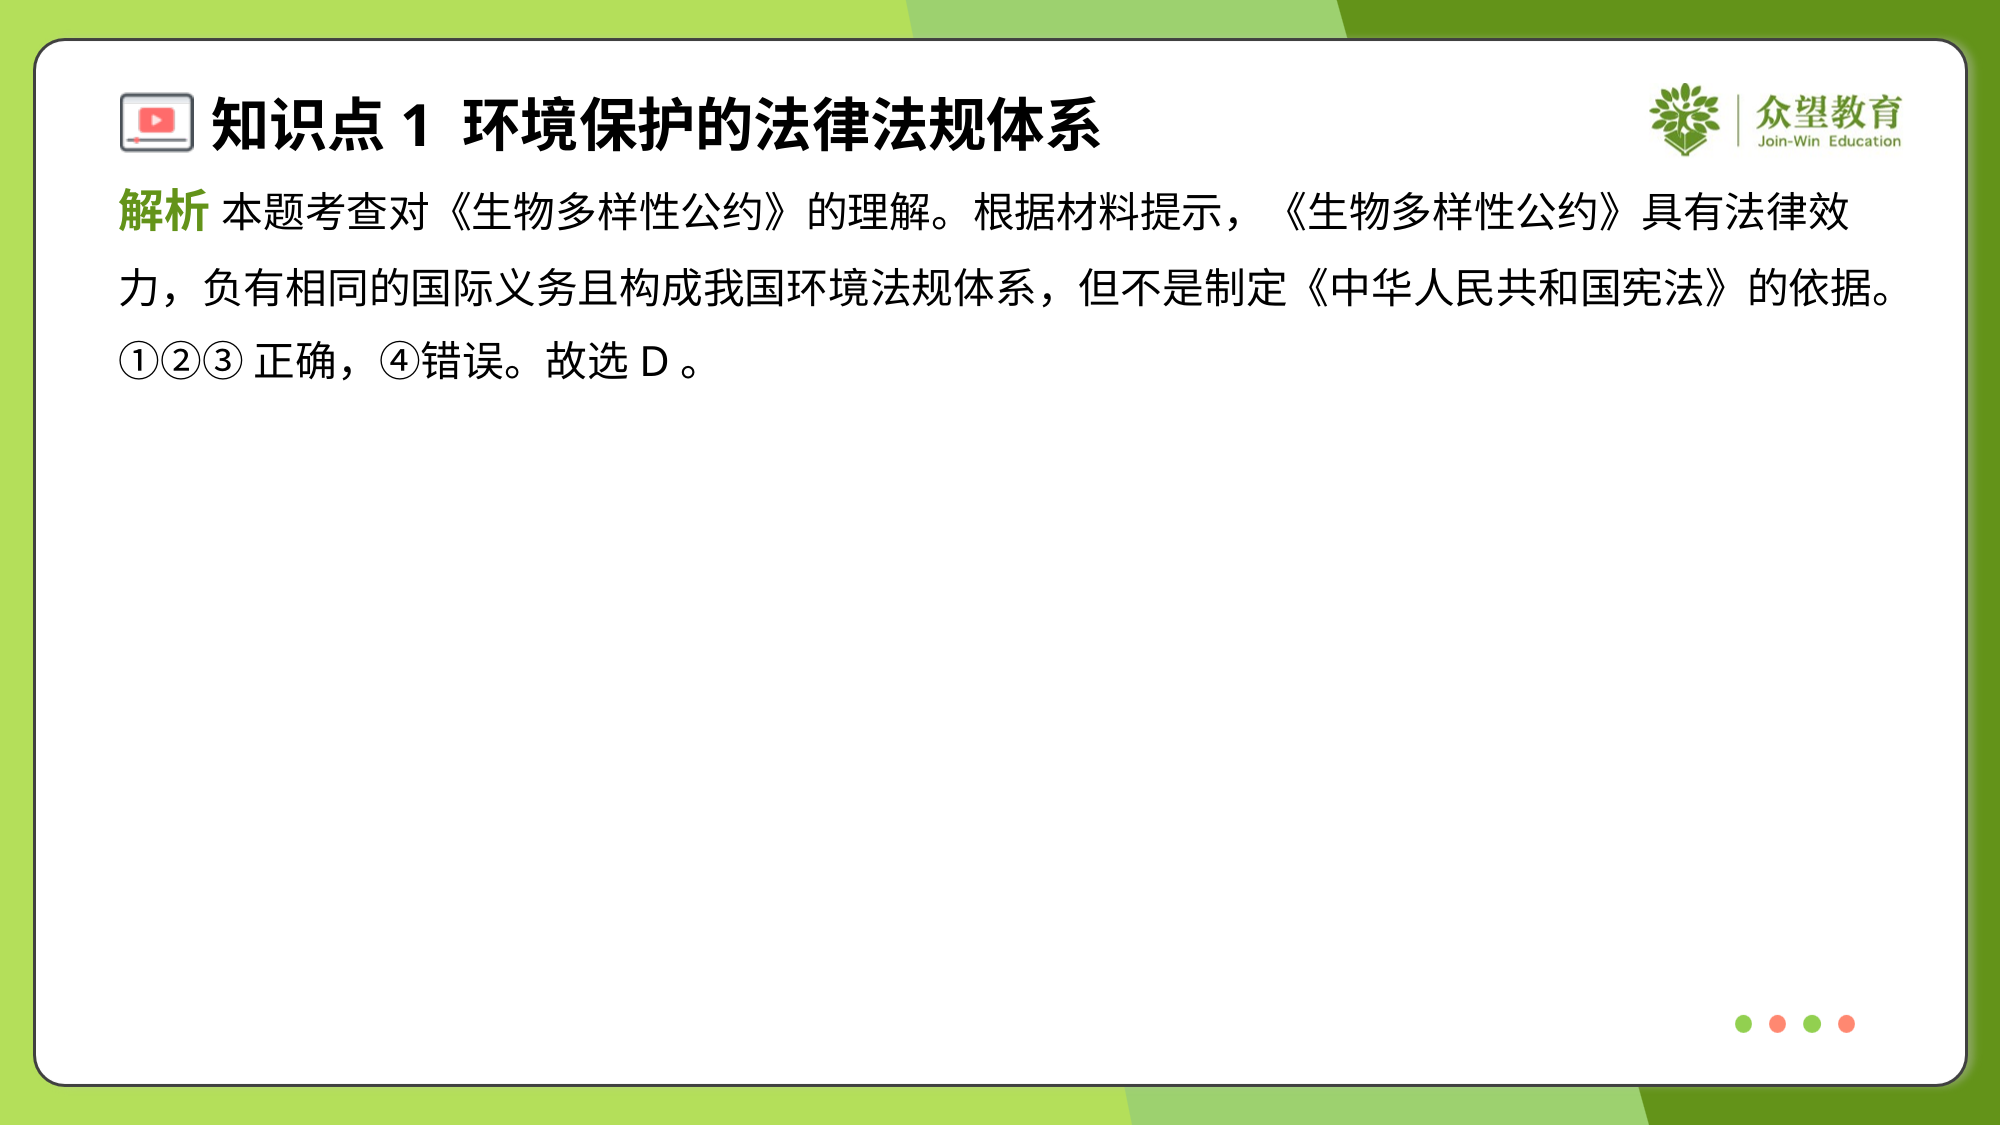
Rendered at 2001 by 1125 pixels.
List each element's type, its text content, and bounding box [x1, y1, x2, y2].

text_box 解析 本题考查对《生物多样性公约》的理解。根据材料提示，《生物多样性公约》具有法律效 力，负有相同的国际义务且构成我国环境法规体系，但不是制定《中华人民共和国宪法》的依据。 ①②③正确，④错误。故选D。 [118, 159, 1883, 377]
picture [0, 0, 2000, 1125]
